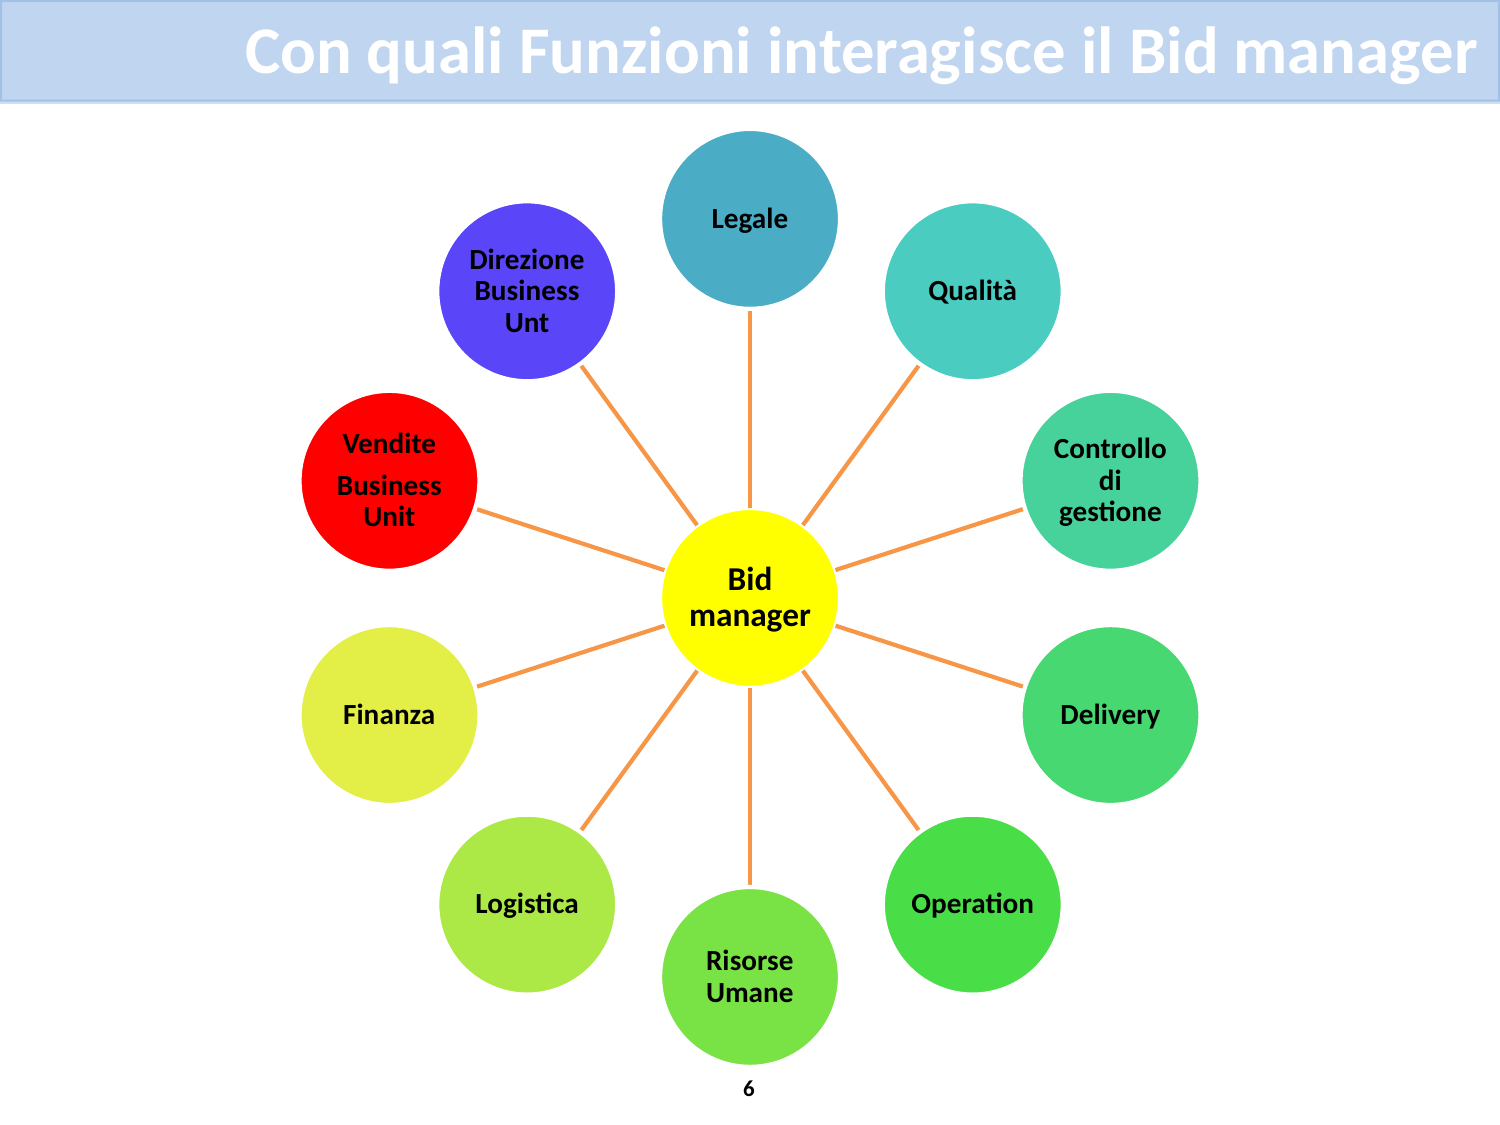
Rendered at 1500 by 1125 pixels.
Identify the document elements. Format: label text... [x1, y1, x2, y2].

text_box 6 [573, 1079, 924, 1118]
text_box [41, 125, 1459, 1071]
text_box Con quali Funzioni interagisce il Bid manager [0, 0, 1494, 95]
